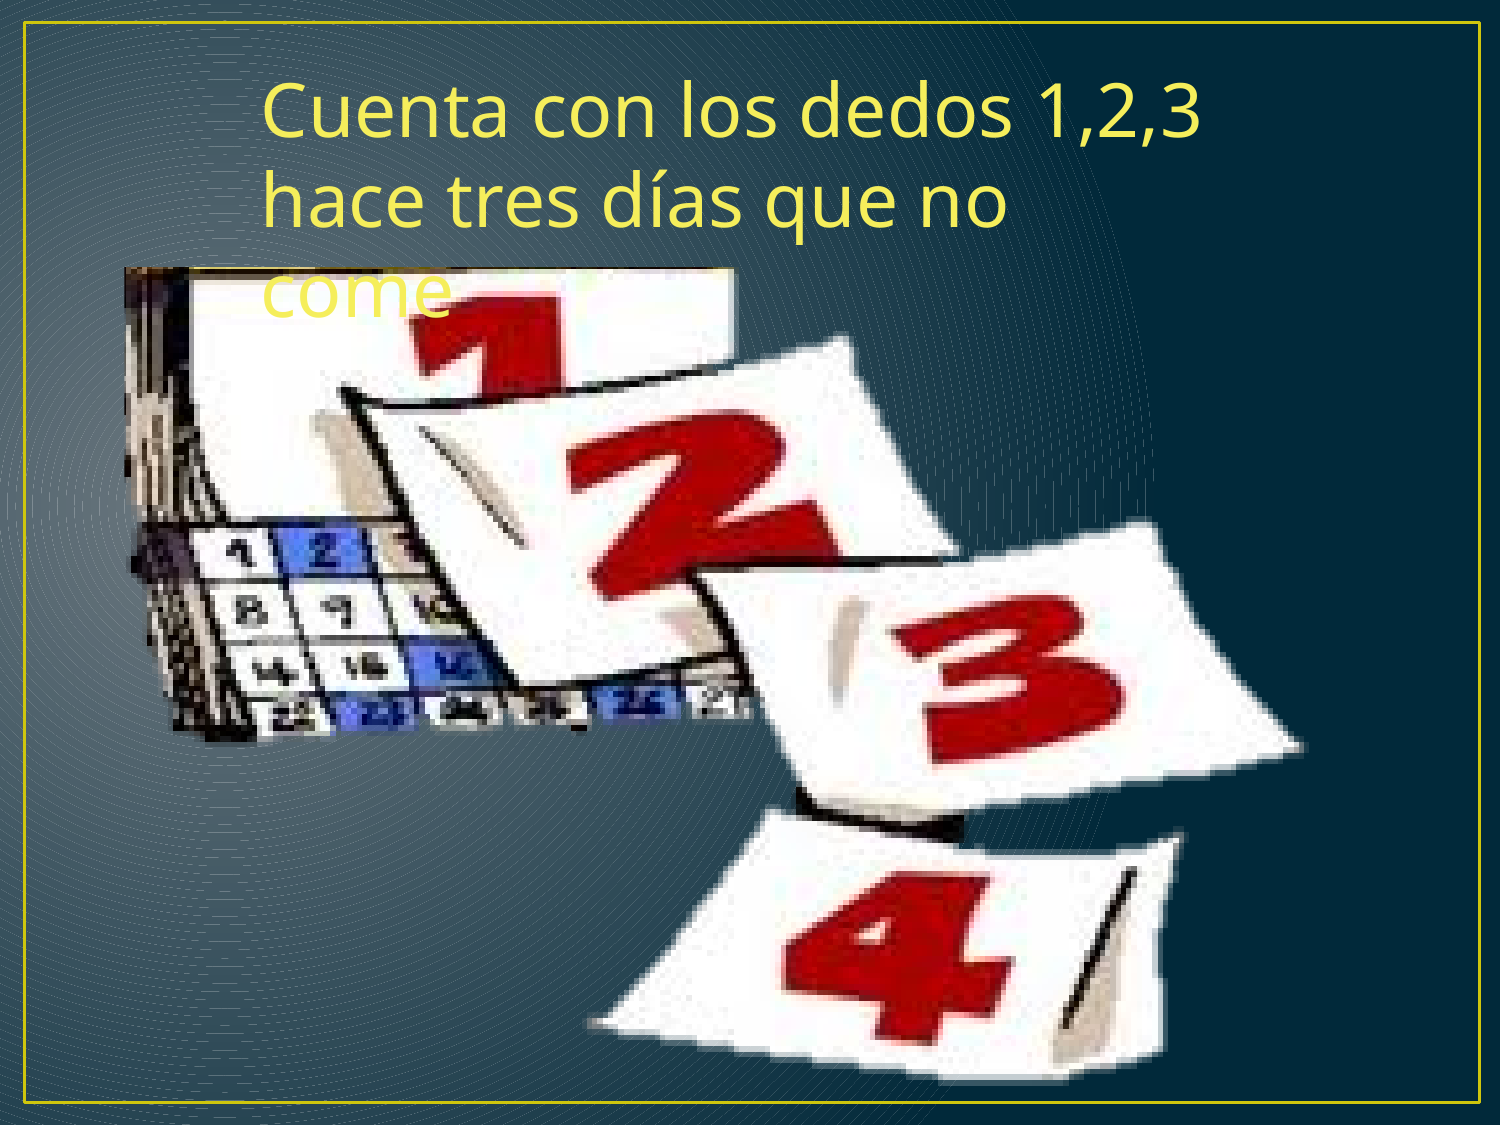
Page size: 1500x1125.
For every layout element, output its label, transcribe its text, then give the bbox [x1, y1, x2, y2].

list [124, 266, 1341, 1097]
text_box Cuenta con los dedos 1,2,3 hace tres días que no come [246, 54, 1227, 264]
picture [888, 1104, 901, 1110]
